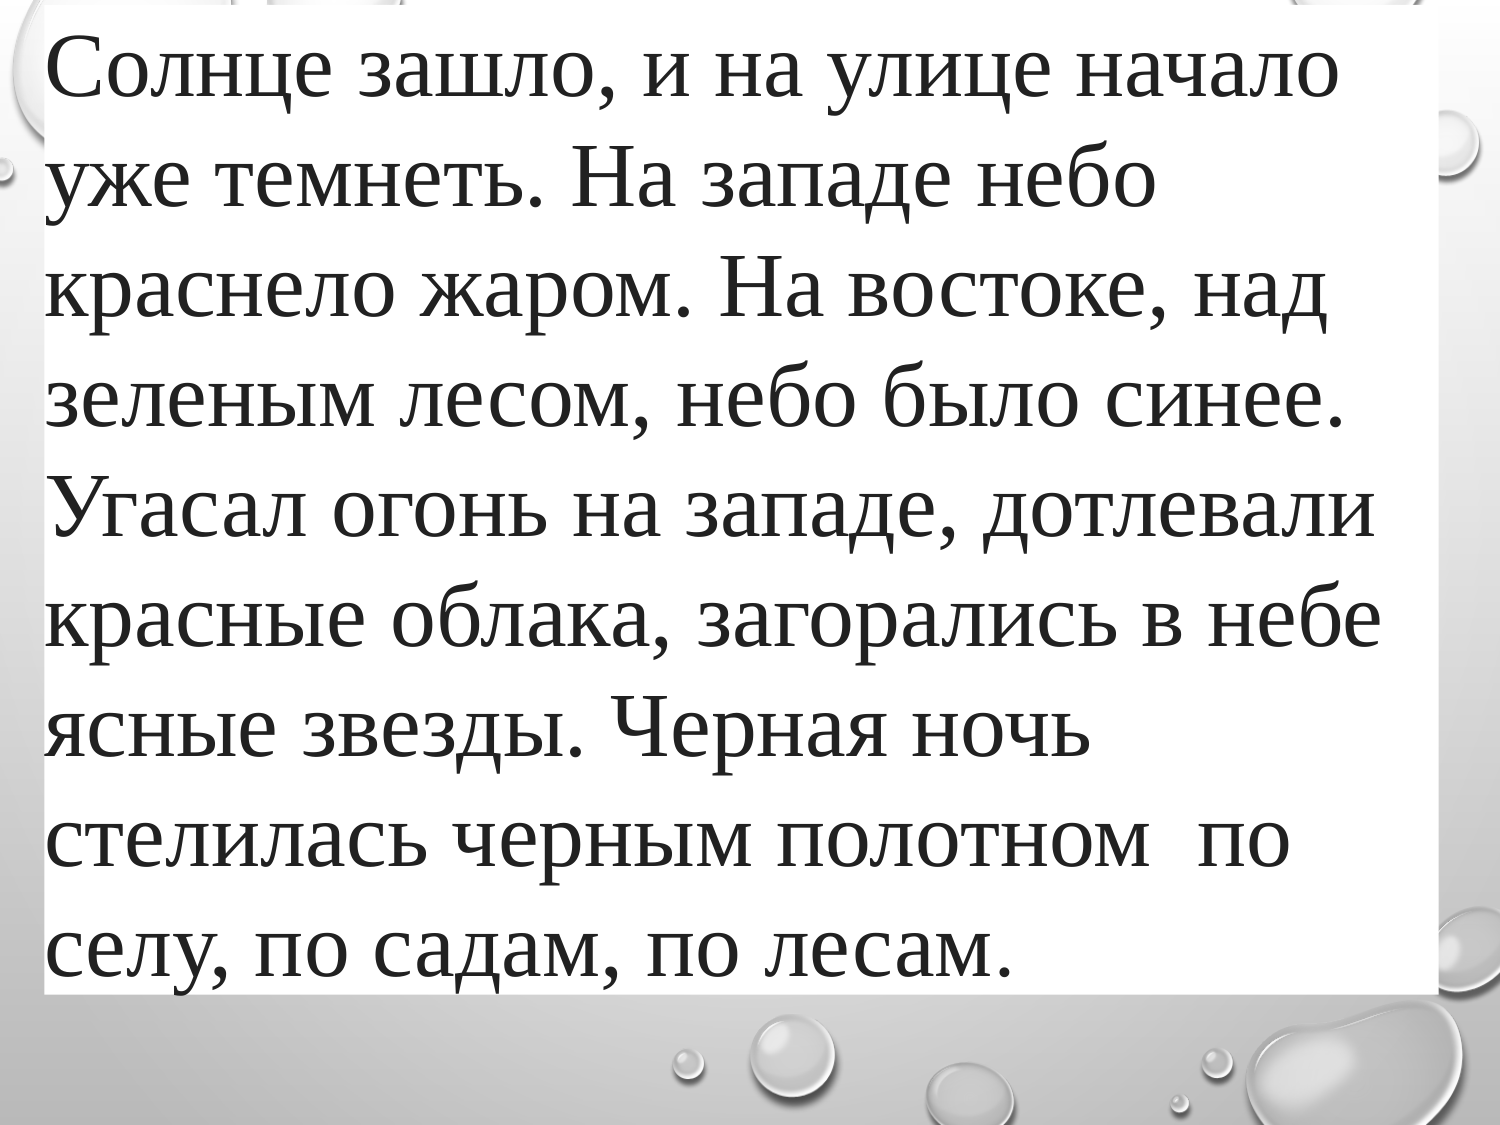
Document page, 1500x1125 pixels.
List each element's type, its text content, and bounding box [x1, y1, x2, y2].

picture [0, 0, 1500, 1125]
text_box Cолнце зашло, и на улице начало уже темнеть. На западе небо краснело жаром. На востоке, над зеленым лесом, небо было синее. Угасал огонь на западе, дотлевали красные облака, загорались в небе ясные звезды. Черная ночь стелилась черным полотном по селу, по садам, по лесам. [44, 4, 1439, 995]
